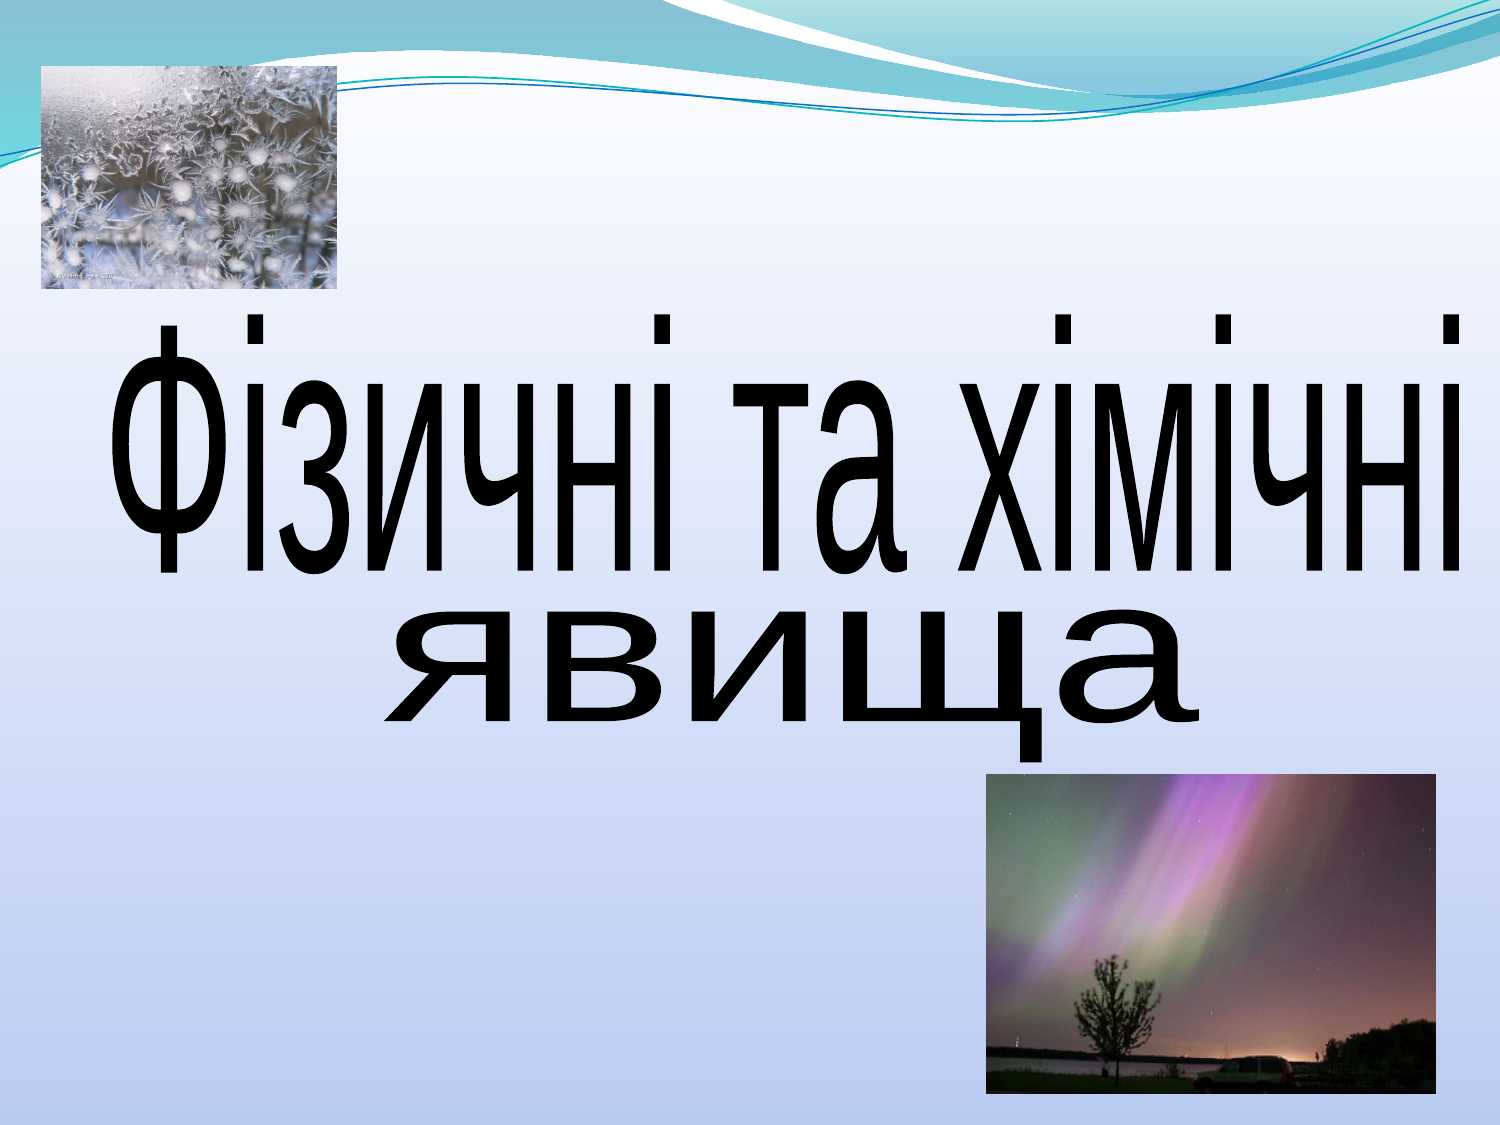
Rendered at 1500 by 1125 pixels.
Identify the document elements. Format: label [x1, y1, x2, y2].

picture [41, 66, 337, 289]
picture [986, 774, 1436, 1094]
